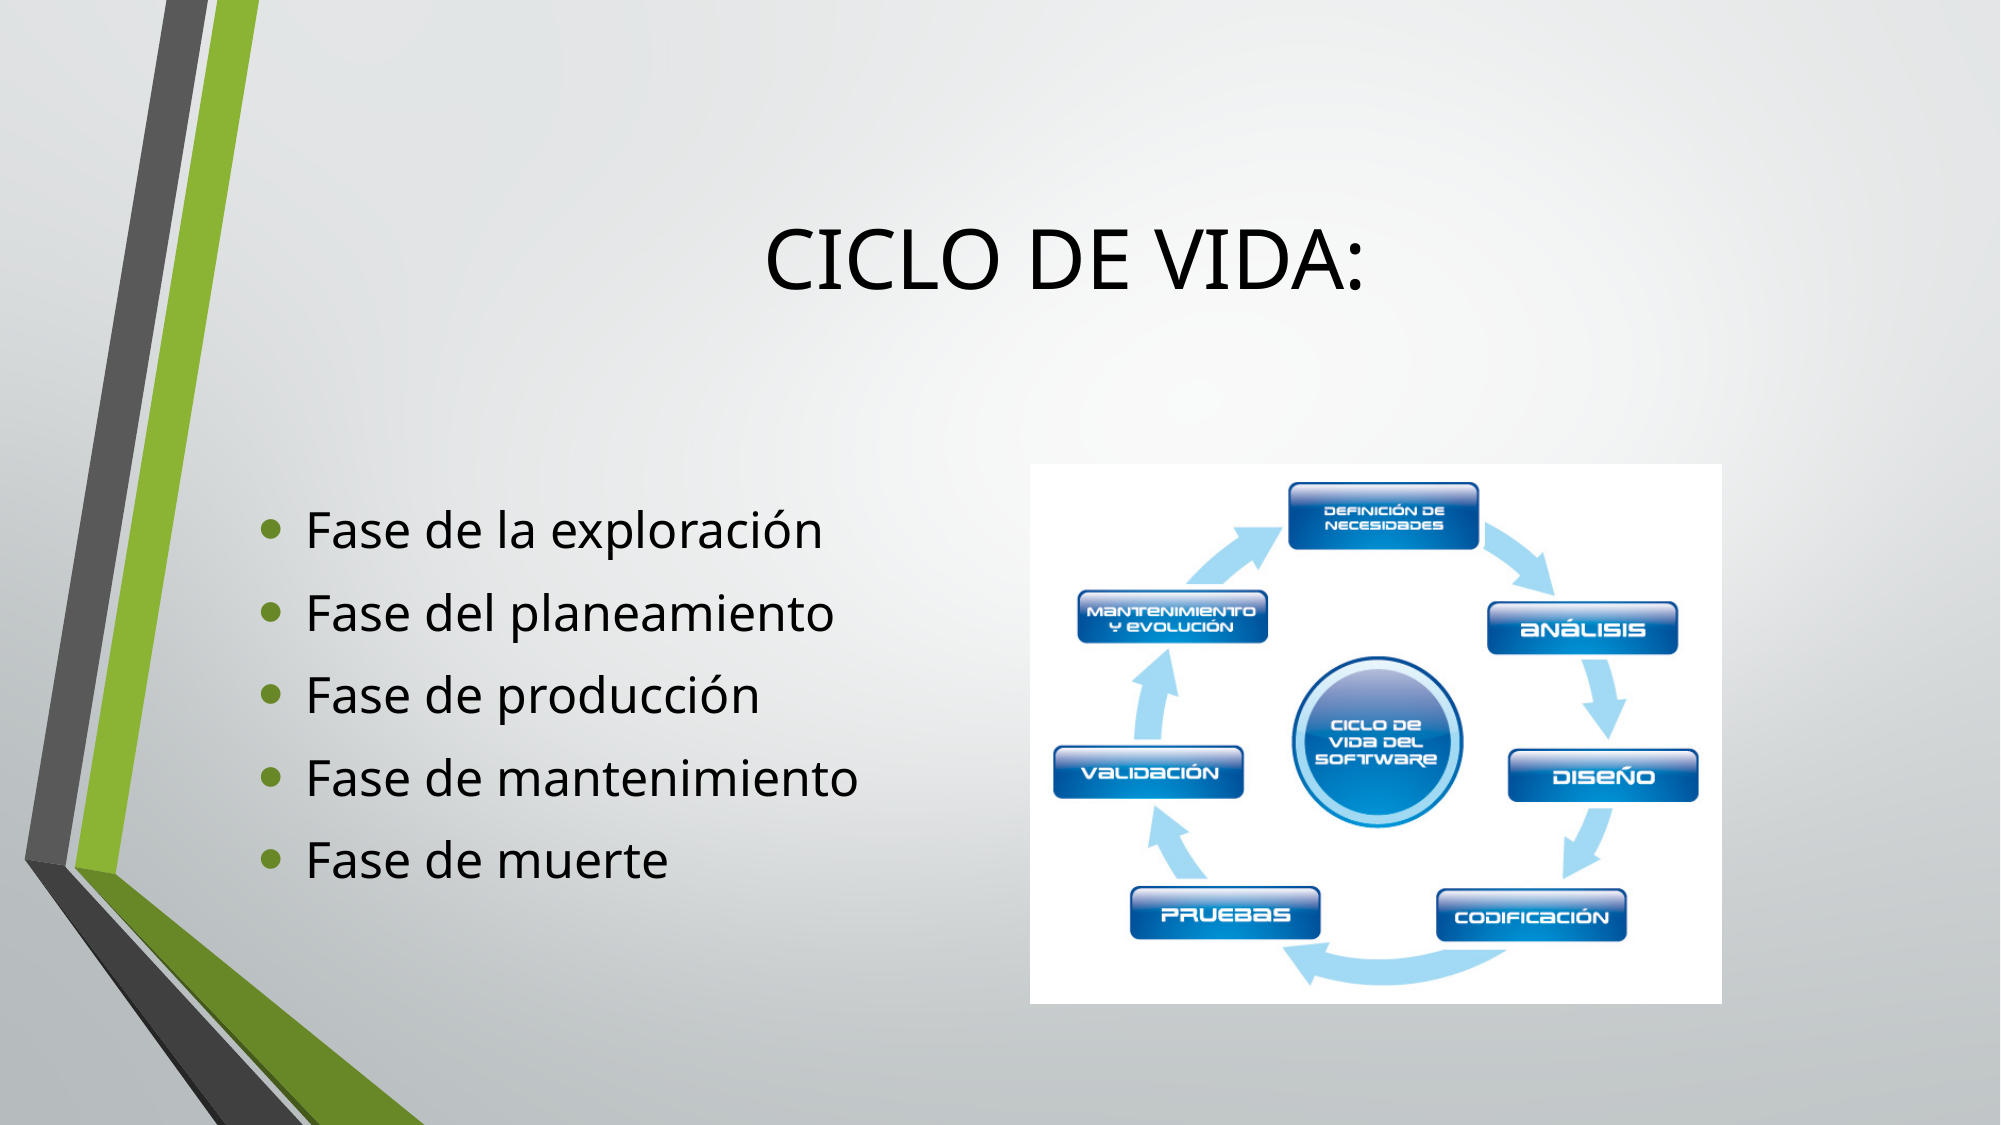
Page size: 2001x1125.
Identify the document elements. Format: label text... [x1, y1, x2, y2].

title CICLO DE VIDA: [243, 112, 1887, 400]
list Fase de la exploración Fase del planeamiento Fase de producción Fase de mantenimiento Fase de muerte [243, 437, 1887, 950]
picture [1030, 464, 1723, 1004]
